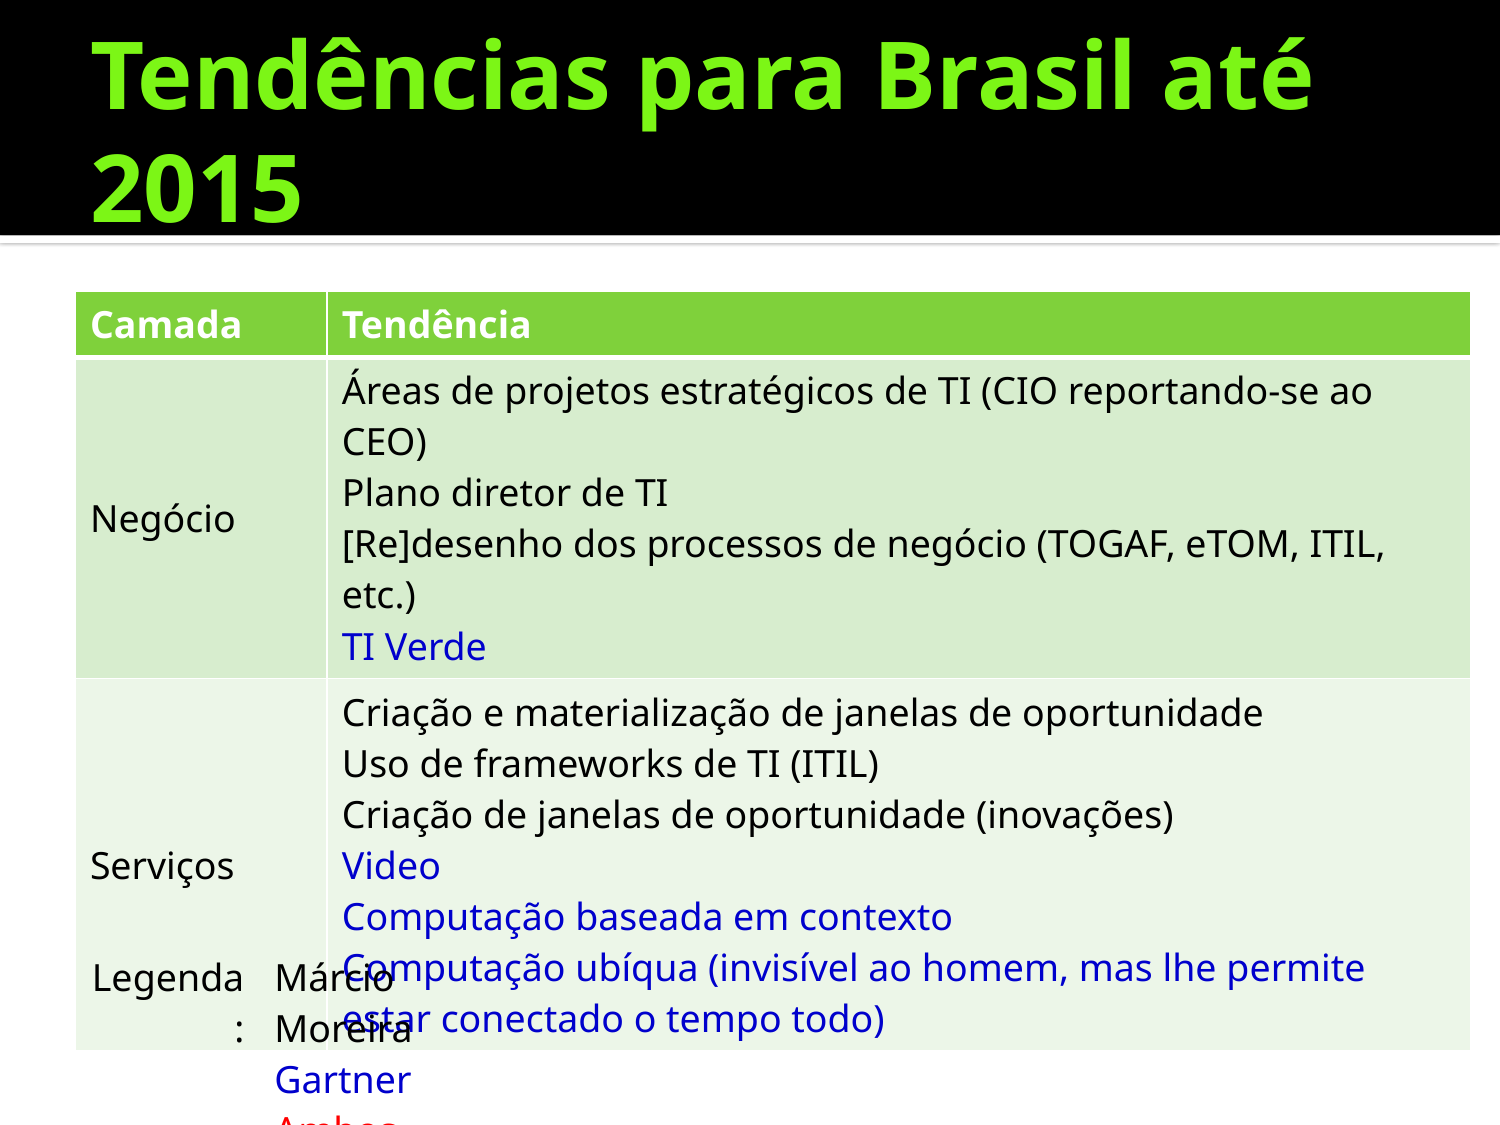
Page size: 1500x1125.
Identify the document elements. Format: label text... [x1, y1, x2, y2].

table_cell Negócio [76, 360, 326, 678]
table_header Tendência [328, 292, 1470, 355]
table_cell Criação e materialização de janelas de oportunidade Uso de frameworks de TI (ITIL) Criação de janelas de oportunidade (inovações) Video Computação baseada em contexto Computação ubíqua (invisível ao homem, mas lhe permite estar conectado o tempo todo) [328, 679, 1470, 1050]
table_header Camada [76, 292, 326, 355]
title Tendências para Brasil até 2015 [75, 25, 1425, 231]
table_header Legenda: [77, 944, 259, 1125]
table_header Márcio Moreira Gartner Ambos [259, 944, 533, 1125]
table_cell Áreas de projetos estratégicos de TI (CIO reportando-se ao CEO) Plano diretor de TI [Re]desenho dos processos de negócio (TOGAF, eTOM, ITIL, etc.) TI Verde [328, 360, 1470, 678]
table_cell Serviços [76, 679, 326, 1050]
